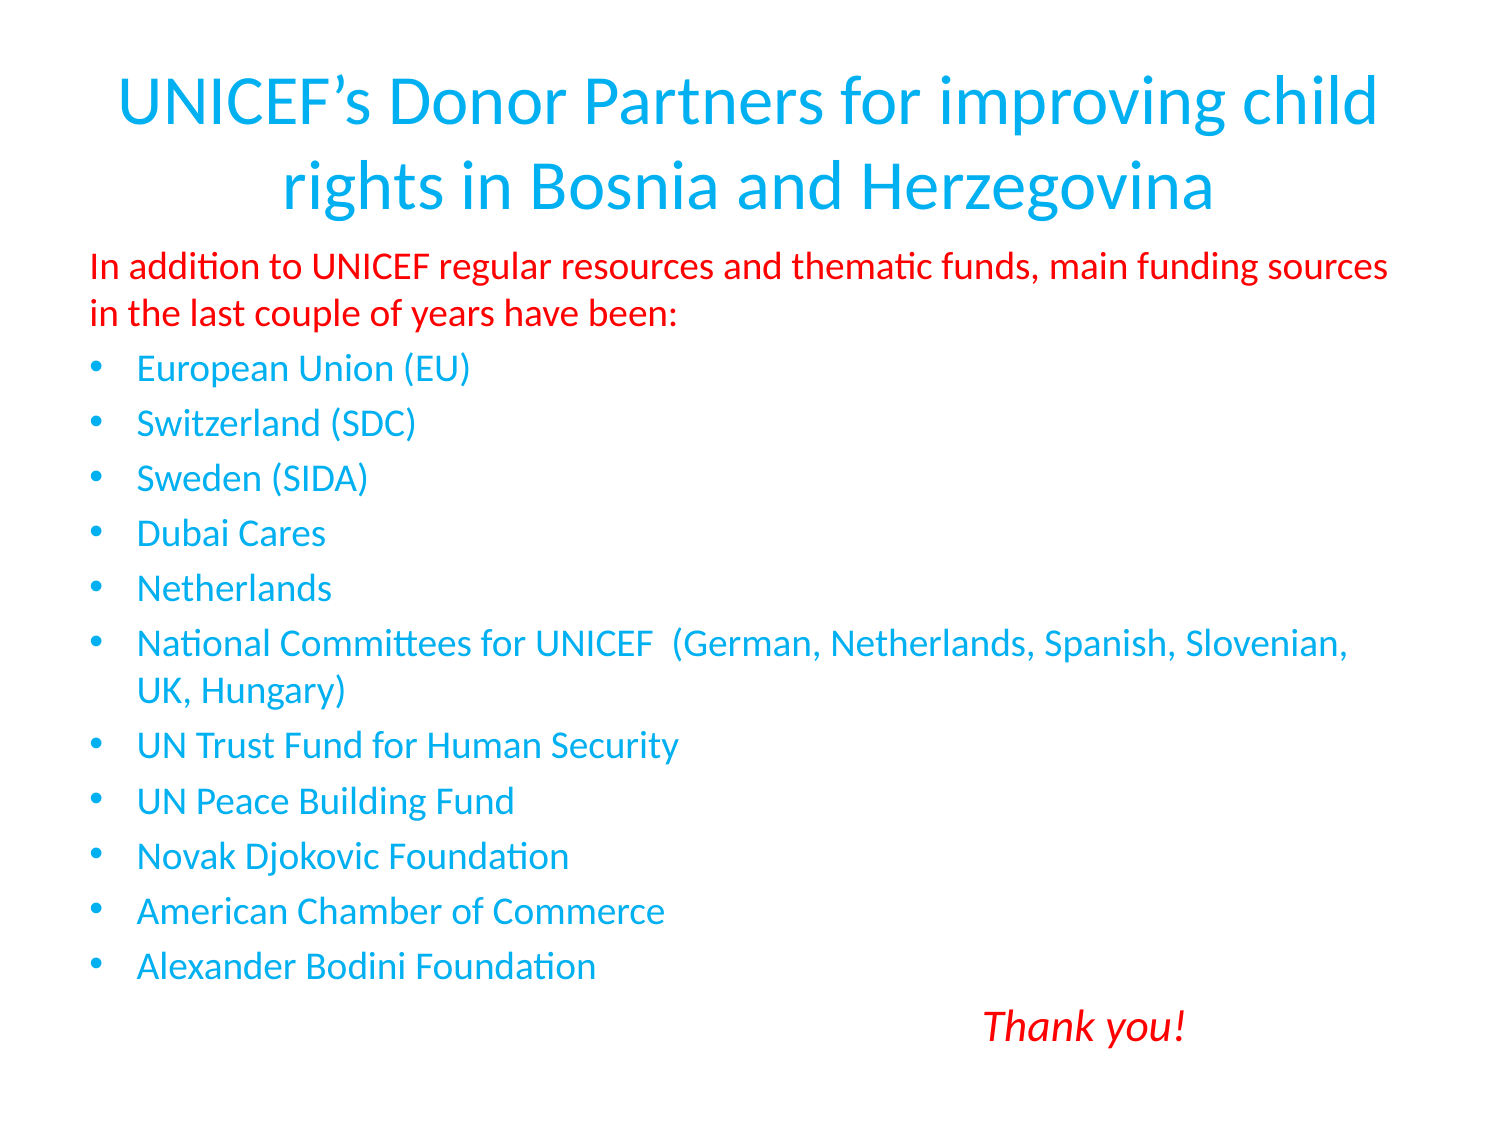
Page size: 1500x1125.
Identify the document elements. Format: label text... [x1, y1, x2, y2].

list In addition to UNICEF regular resources and thematic funds, main funding sources in the last couple of years have been: European Union (EU) Switzerland (SDC) Sweden (SIDA) Dubai Cares Netherlands National Committees for UNICEF (German, Netherlands, Spanish, Slovenian, UK, Hungary) UN Trust Fund for Human Security UN Peace Building Fund Novak Djokovic Foundation American Chamber of Commerce Alexander Bodini Foundation Thank you! [74, 232, 1425, 1063]
title UNICEF’s Donor Partners for improving child rights in Bosnia and Herzegovina [75, 45, 1425, 232]
